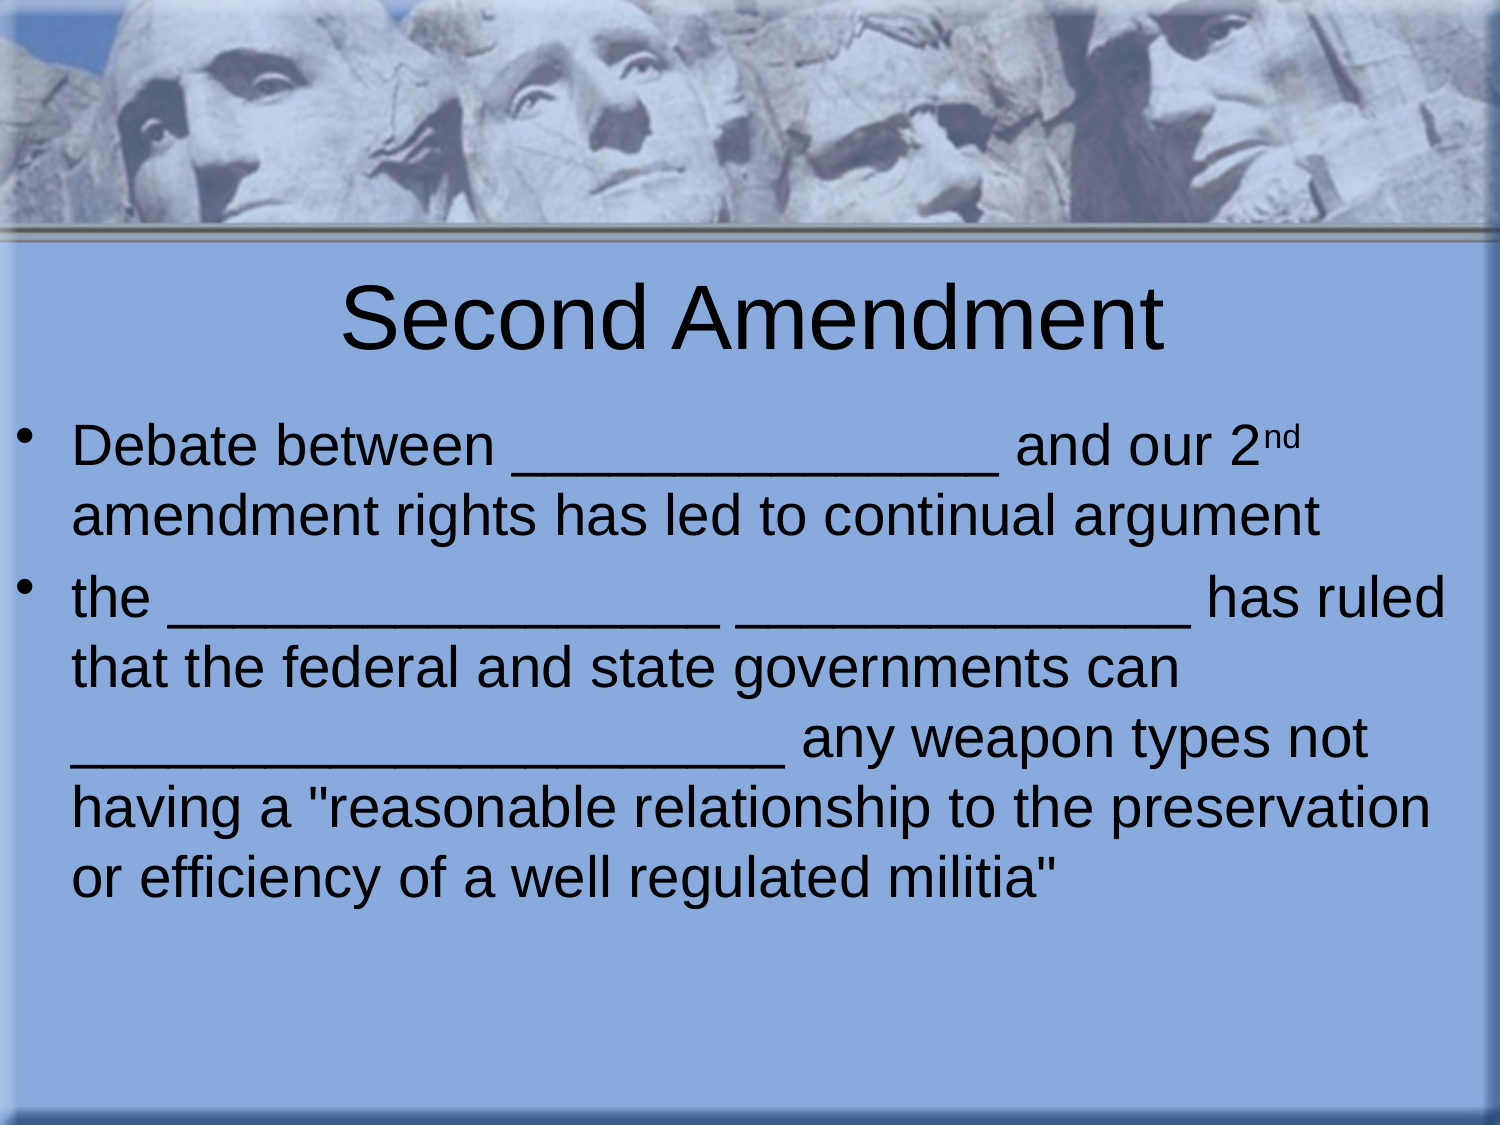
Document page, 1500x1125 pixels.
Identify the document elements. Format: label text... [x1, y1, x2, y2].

picture [0, 651, 1500, 1125]
title Second Amendment [115, 224, 1391, 399]
list Debate between _______________ and our 2nd amendment rights has led to continual argument the _________________ ______________ has ruled that the federal and state governments can ______________________ any weapon types not having a "reasonable relationship to the preservation or efficiency of a well regulated militia" [0, 399, 1500, 651]
picture [0, 0, 1500, 399]
